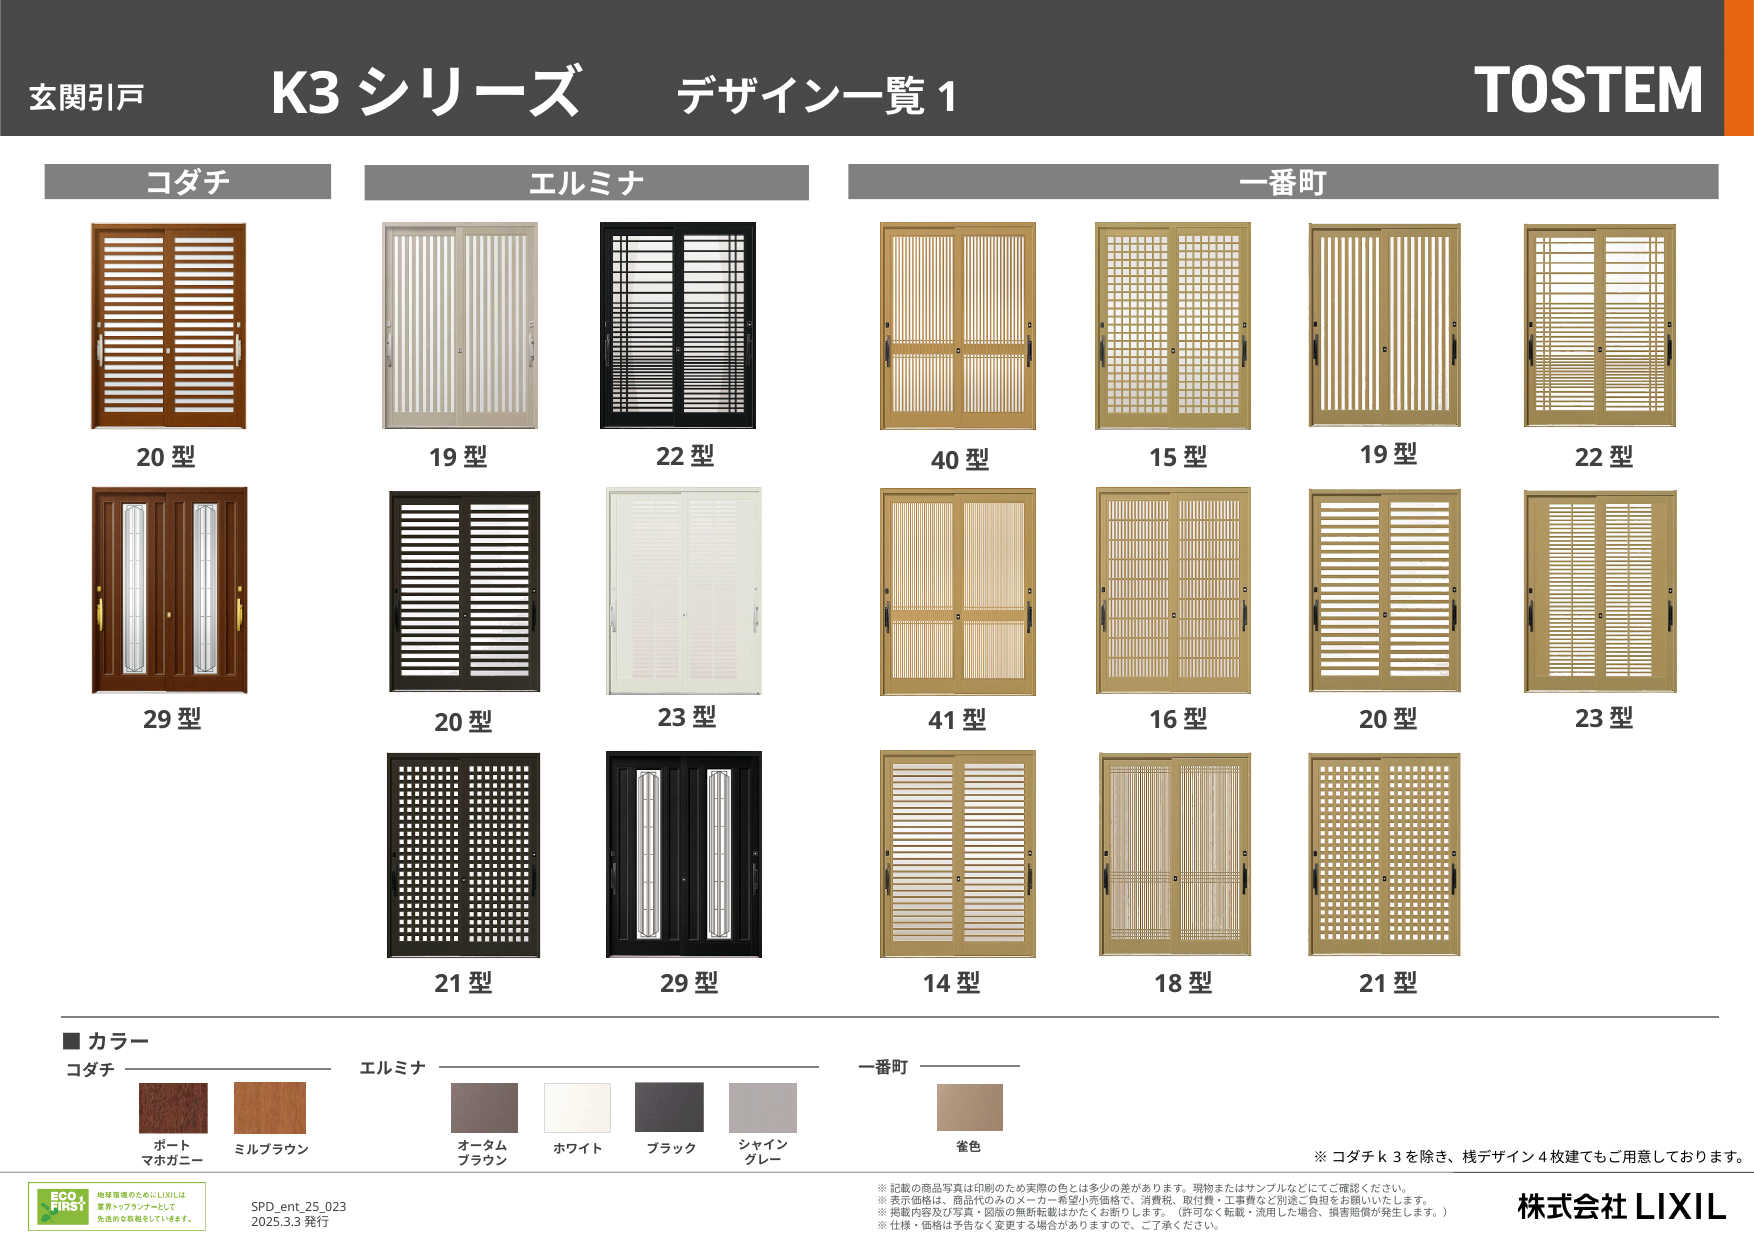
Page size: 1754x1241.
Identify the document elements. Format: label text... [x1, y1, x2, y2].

text_box コダチ [49, 1052, 132, 1088]
text_box 20型 [1359, 703, 1442, 734]
text_box 19型 [428, 440, 506, 471]
text_box 23型 [1575, 704, 1658, 733]
picture [1093, 750, 1260, 958]
text_box ミルブラウン [208, 1134, 334, 1165]
picture [606, 487, 762, 695]
picture [599, 222, 756, 430]
picture [382, 222, 538, 430]
text_box エルミナ [364, 165, 809, 201]
text_box 雀色 [920, 1131, 1017, 1162]
text_box ブラック [630, 1134, 720, 1164]
text_box 14型 [922, 967, 1005, 998]
text_box 29型 [660, 967, 743, 998]
text_box K3シリーズ [268, 54, 585, 126]
text_box エルミナ [343, 1050, 443, 1086]
text_box コダチ [44, 164, 332, 200]
text_box ポート マホガニー [120, 1130, 224, 1176]
text_box ホワイト [526, 1134, 630, 1164]
picture [606, 750, 762, 958]
text_box 40型 [931, 444, 1014, 475]
text_box 22型 [1574, 440, 1658, 471]
text_box 23型 [657, 704, 741, 732]
picture [880, 222, 1037, 430]
picture [91, 486, 248, 694]
text_box 一番町 [848, 164, 1719, 200]
picture [880, 488, 1036, 696]
text_box 19型 [1359, 438, 1442, 469]
picture [234, 1082, 307, 1134]
picture [1301, 750, 1468, 958]
text_box 22型 [655, 440, 739, 471]
text_box シャイン グレー [711, 1129, 815, 1175]
text_box オータム ブラウン [433, 1130, 531, 1176]
picture [1095, 222, 1251, 430]
text_box SPD_ent_25_023 2025.3.3発行 [251, 1199, 458, 1230]
picture [382, 488, 549, 696]
picture [1302, 221, 1469, 429]
text_box 41型 [928, 705, 1011, 735]
picture [729, 1083, 797, 1133]
picture [1518, 1193, 1726, 1219]
picture [1517, 221, 1684, 429]
picture [0, 0, 1754, 136]
picture [90, 222, 247, 430]
picture [1095, 487, 1251, 695]
picture [28, 1182, 206, 1231]
picture [450, 1083, 519, 1133]
text_box 16型 [1148, 704, 1232, 734]
picture [1301, 486, 1468, 694]
text_box ※コダチｋ3を除き、桟デザイン4枚建てもご用意しております。 [1311, 1146, 1745, 1166]
picture [543, 1083, 611, 1133]
text_box 29型 [143, 703, 210, 734]
picture [139, 1083, 208, 1136]
text_box 玄関引戸 [28, 79, 147, 115]
text_box 21型 [1359, 967, 1442, 998]
text_box 18型 [1153, 967, 1237, 998]
picture [1517, 488, 1684, 696]
text_box 一番町 [842, 1049, 925, 1085]
picture [880, 750, 1037, 958]
text_box 15型 [1148, 440, 1232, 471]
picture [379, 750, 549, 961]
text_box 20型 [434, 706, 500, 737]
picture [635, 1082, 705, 1133]
text_box デザイン一覧1 [675, 69, 982, 120]
picture [937, 1083, 1003, 1131]
text_box 20型 [136, 440, 221, 471]
text_box 21型 [434, 969, 517, 998]
text_box ■カラー [39, 1020, 173, 1061]
